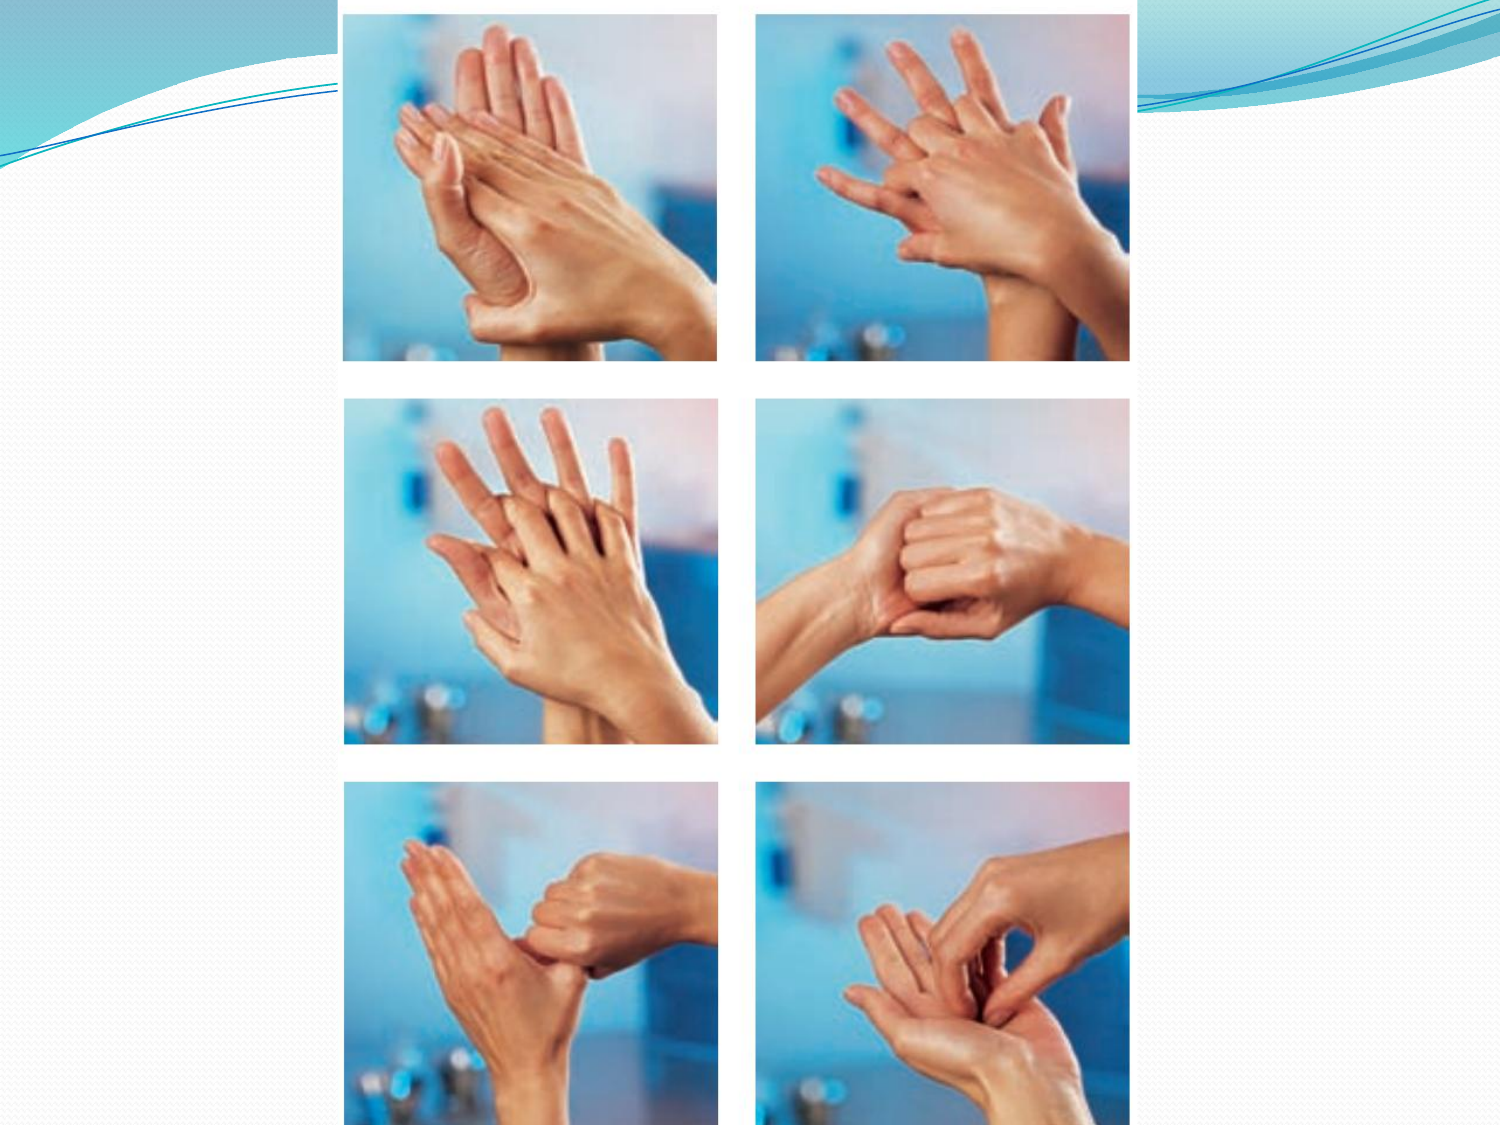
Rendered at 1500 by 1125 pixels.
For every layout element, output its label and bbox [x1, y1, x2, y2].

list [337, 0, 1138, 1125]
